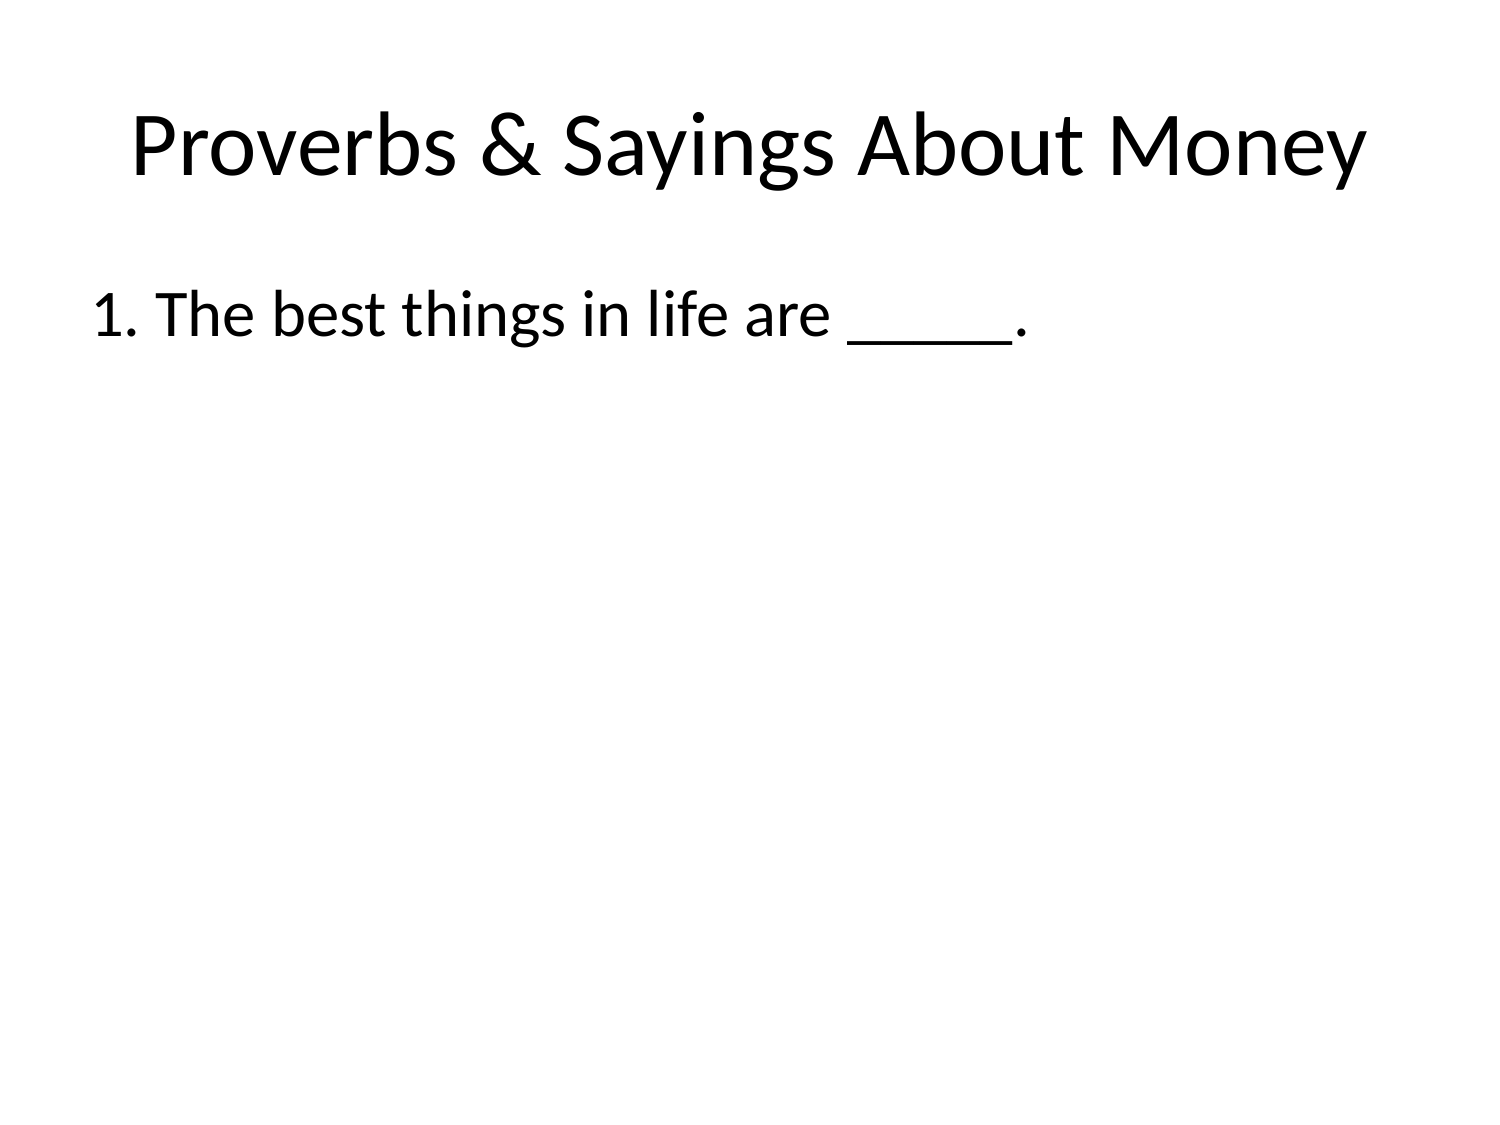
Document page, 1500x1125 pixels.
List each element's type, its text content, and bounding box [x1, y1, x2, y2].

title Proverbs & Sayings About Money [75, 45, 1425, 233]
list 1. The best things in life are _____. [75, 262, 1425, 1005]
